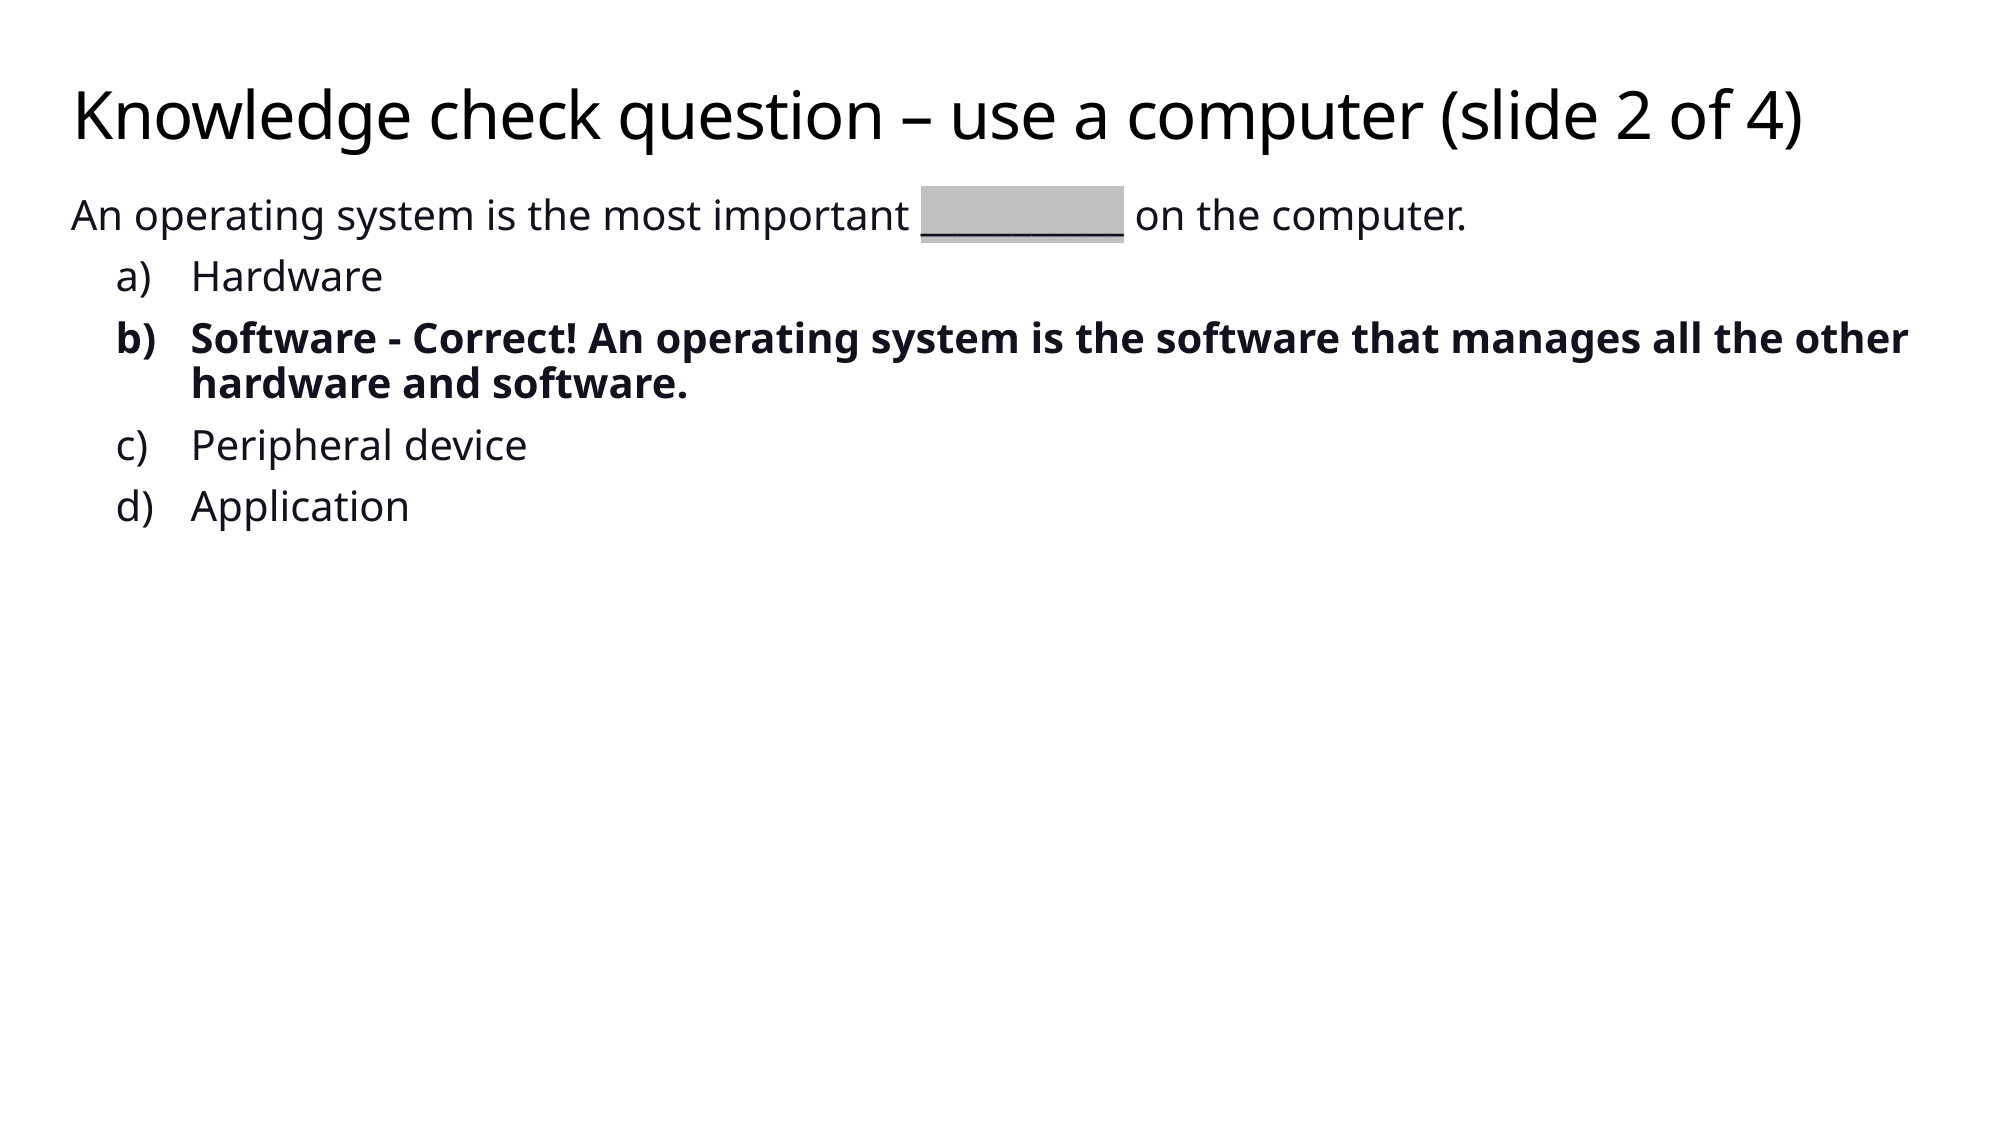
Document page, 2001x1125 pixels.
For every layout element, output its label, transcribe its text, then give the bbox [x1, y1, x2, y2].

list An operating system is the most important ___________ on the computer. Hardware Software - Correct! An operating system is the software that manages all the other hardware and software. Peripheral device Application [70, 194, 1936, 1067]
title Knowledge check question – use a computer (slide 2 of 4) [72, 72, 1934, 144]
